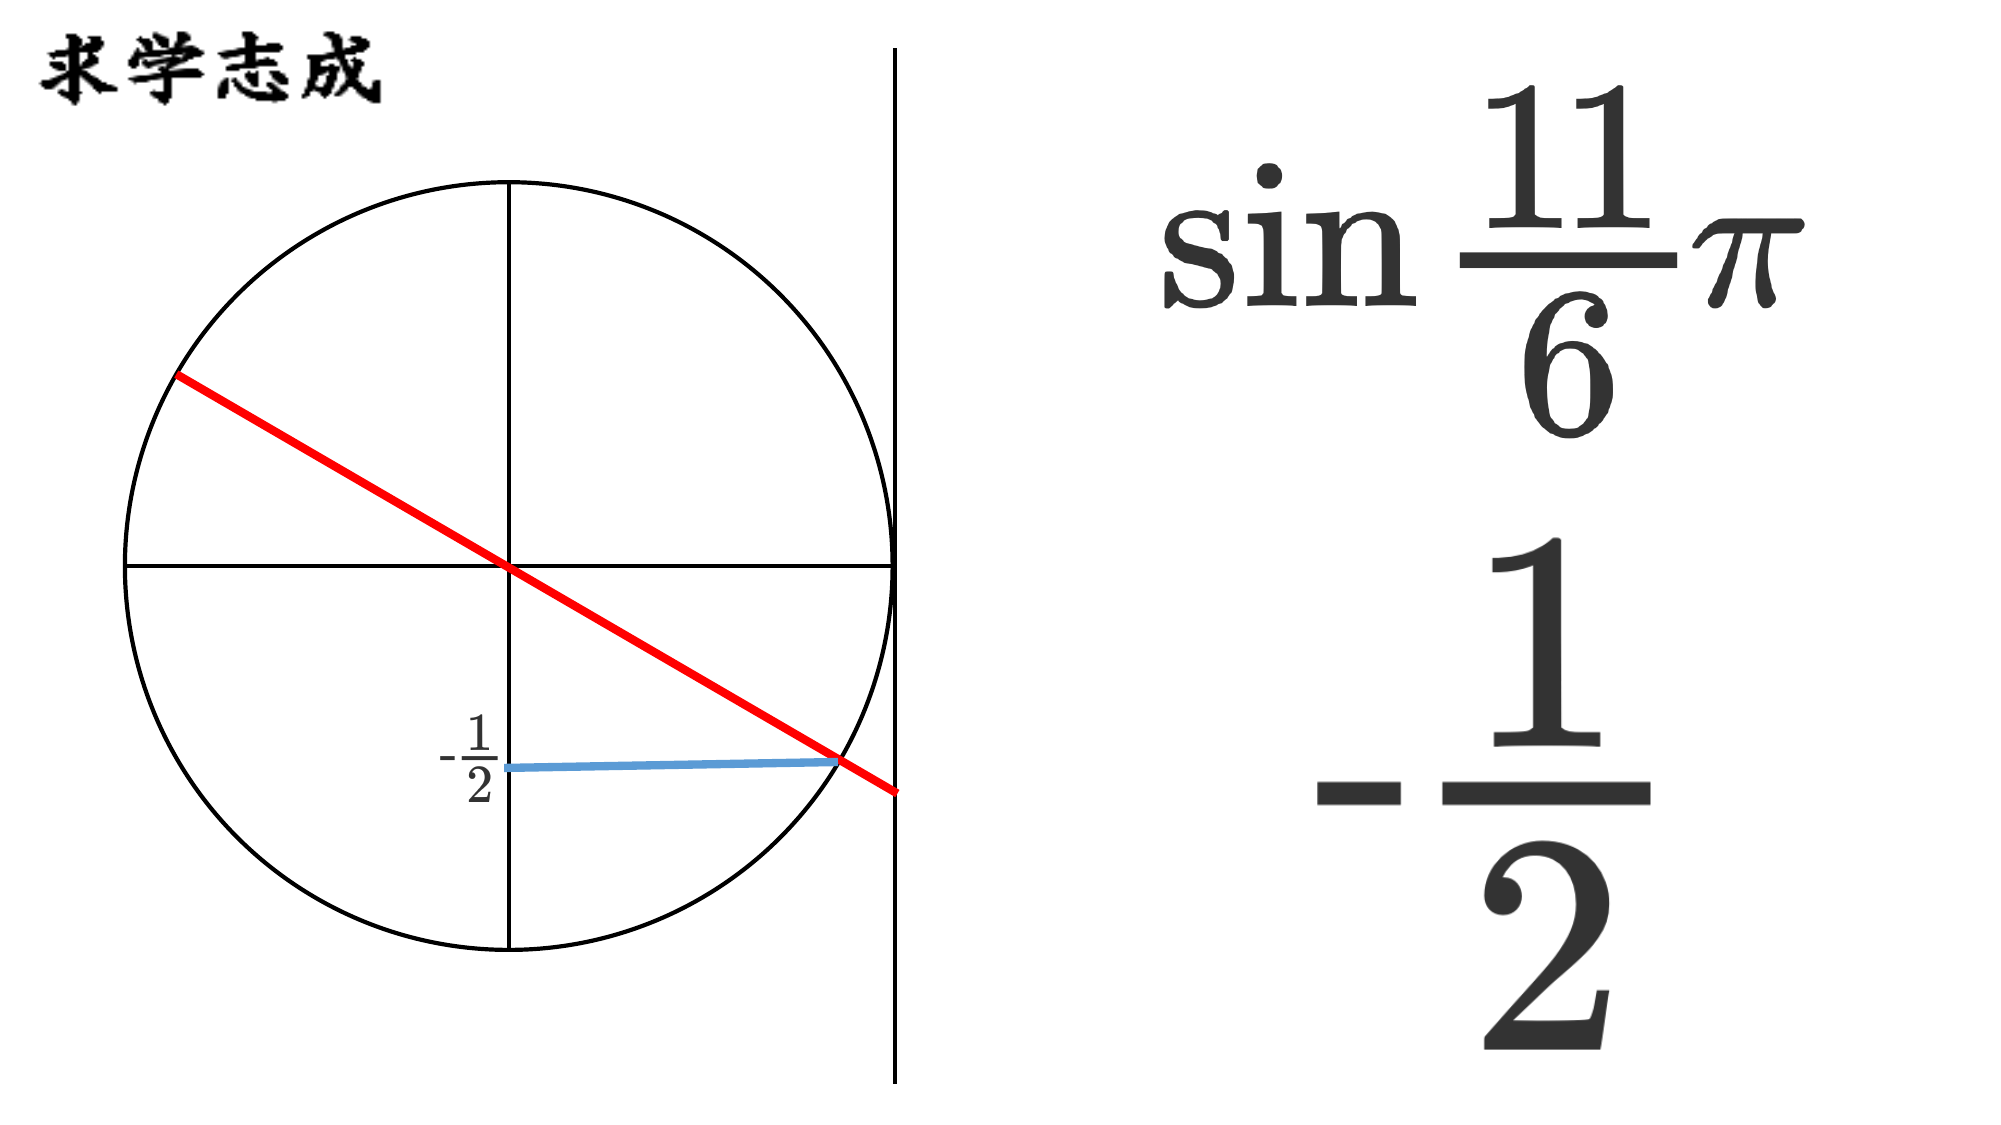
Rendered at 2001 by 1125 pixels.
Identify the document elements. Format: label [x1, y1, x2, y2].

picture [18, 0, 403, 166]
text_box [123, 181, 843, 760]
picture [1114, 34, 1856, 1103]
text_box [176, 374, 898, 794]
picture [431, 705, 507, 811]
text_box [507, 761, 838, 768]
text_box [198, 794, 819, 951]
